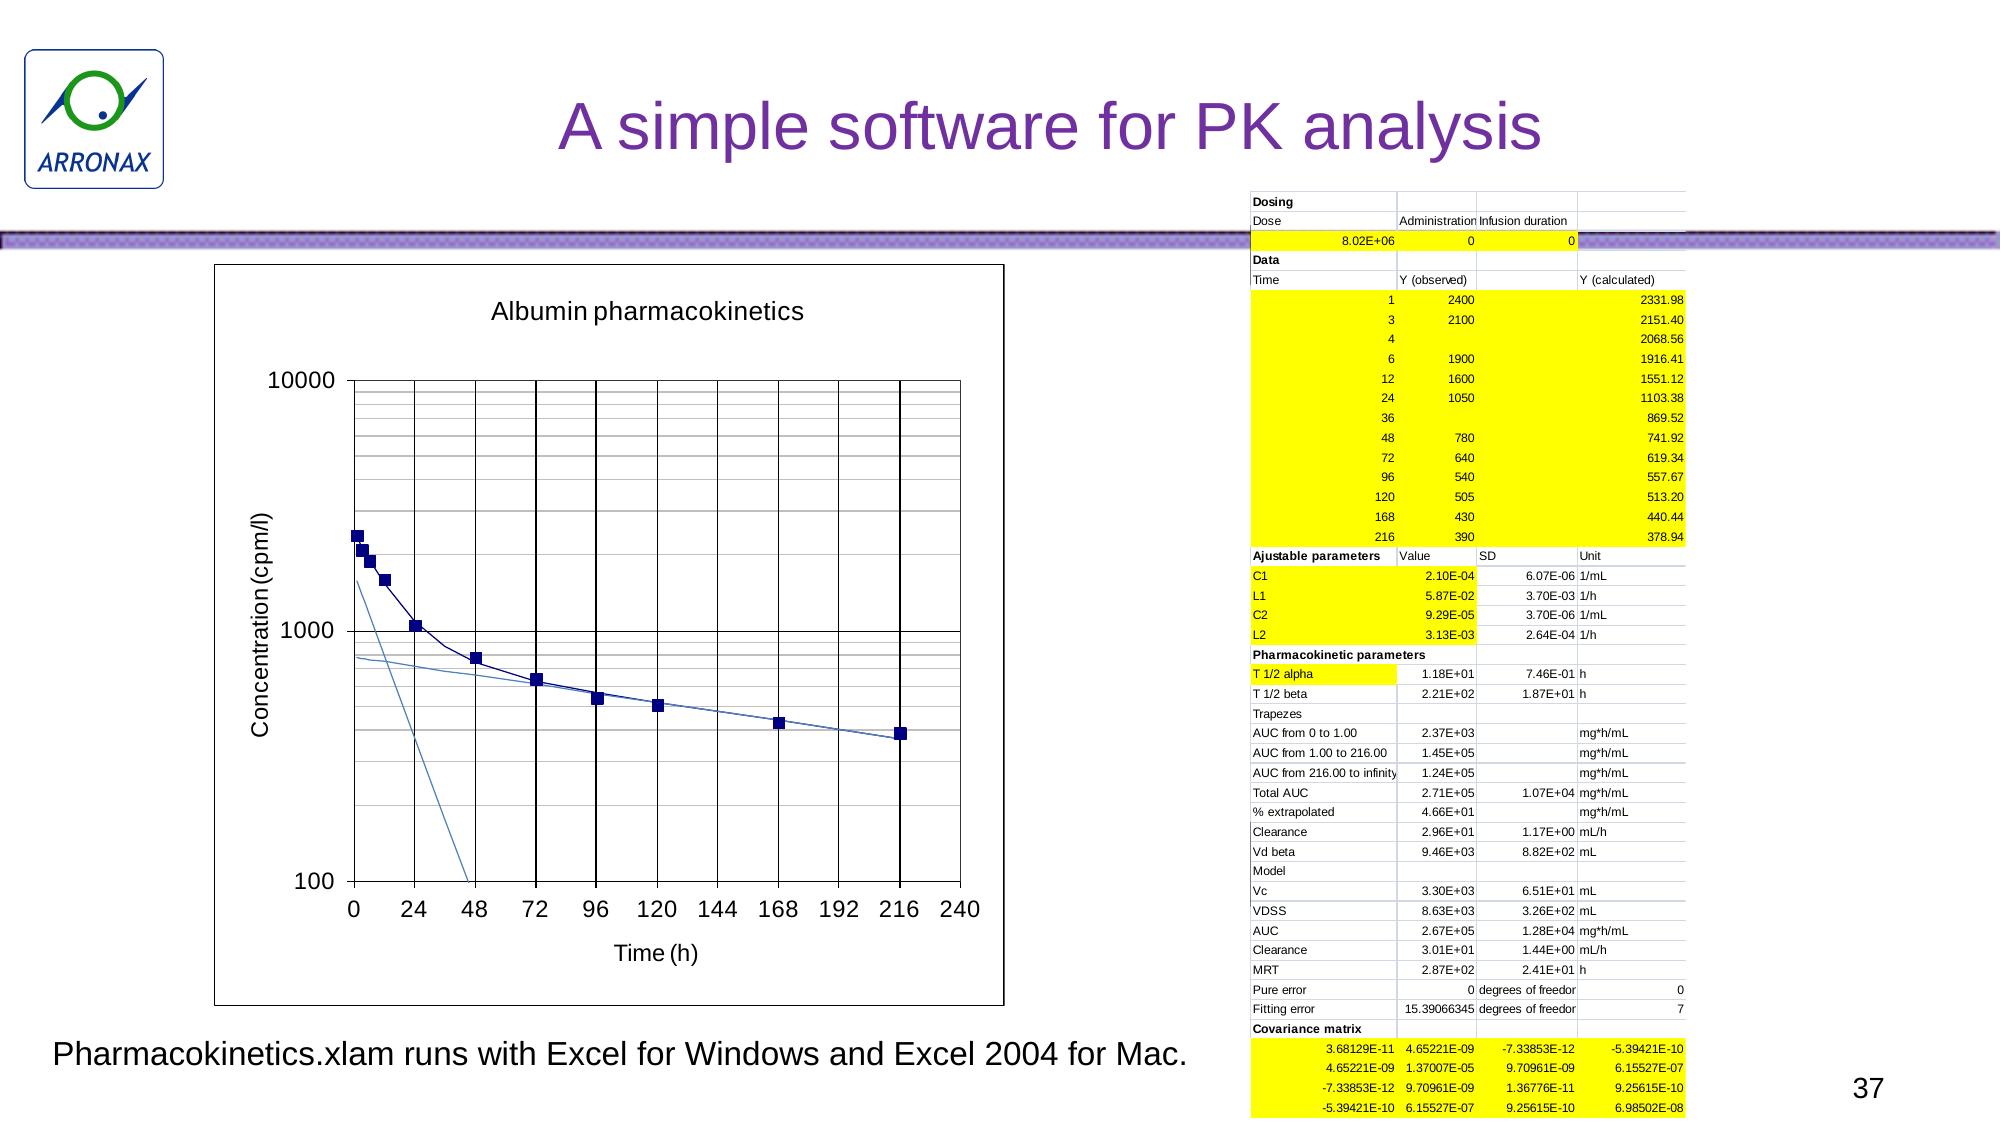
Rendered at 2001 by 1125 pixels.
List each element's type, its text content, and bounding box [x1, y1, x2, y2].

slide_number 37 [1692, 1061, 1901, 1113]
picture [24, 49, 164, 189]
title A simple software for PK analysis [202, 45, 1900, 200]
text_box Pharmacokinetics.xlam runs with Excel for Windows and Excel 2004 for Mac. [37, 1024, 1225, 1080]
picture [0, 190, 2000, 1119]
